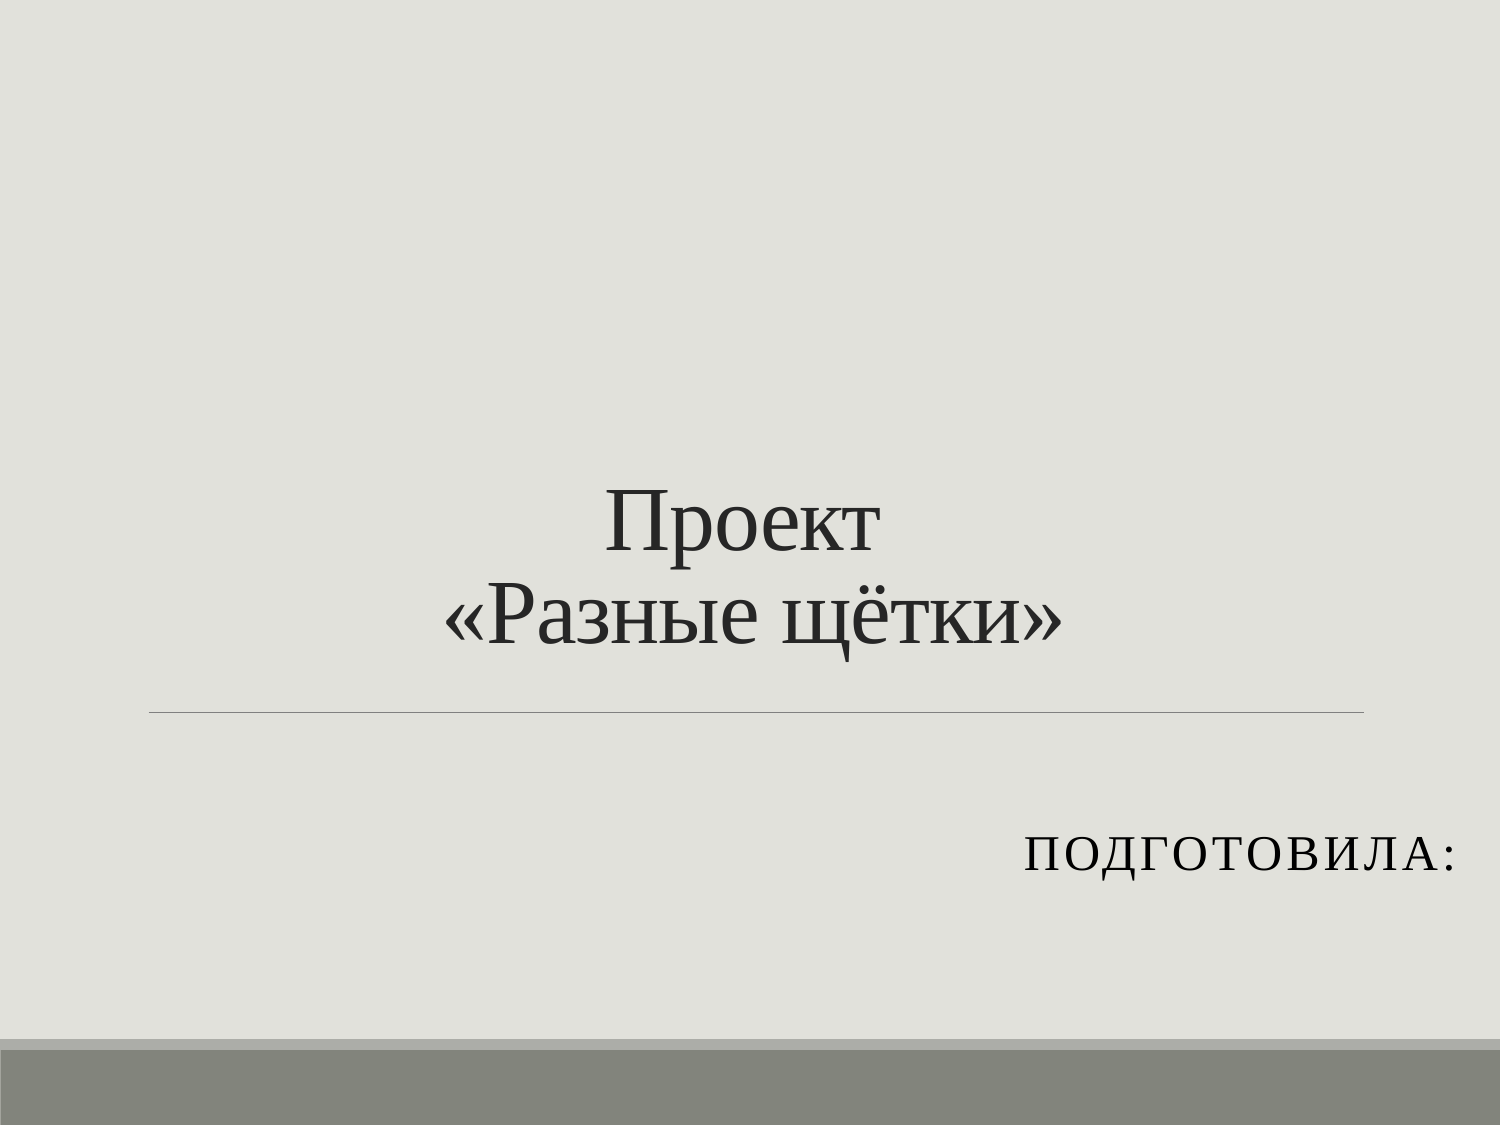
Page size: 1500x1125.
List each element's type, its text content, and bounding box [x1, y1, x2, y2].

title Проект «Разные щётки» [108, 455, 1401, 670]
subtitle Подготовила: [234, 819, 1472, 1008]
